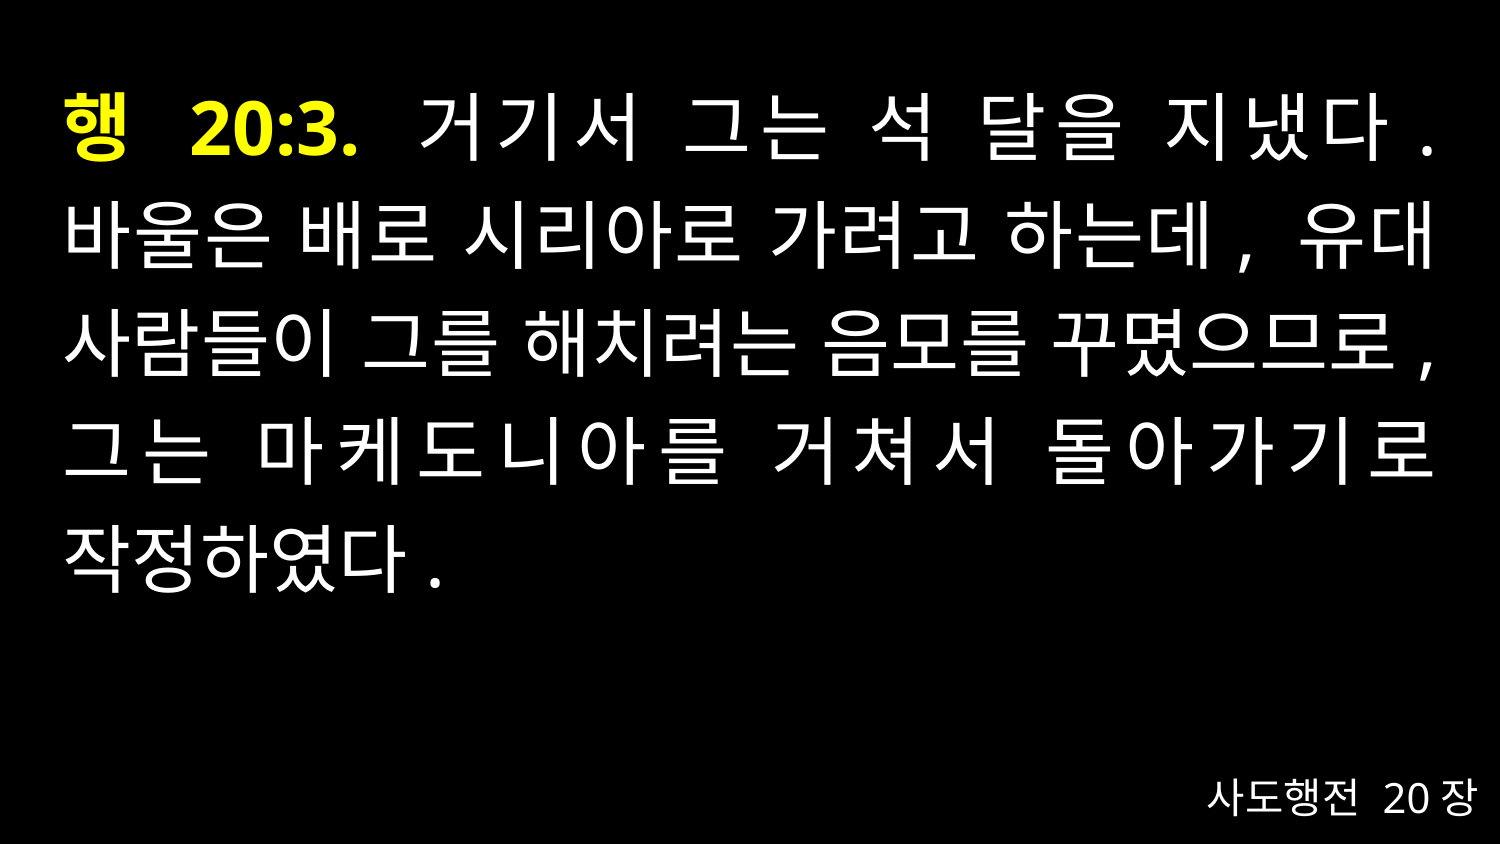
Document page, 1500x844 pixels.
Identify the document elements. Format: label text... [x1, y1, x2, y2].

subtitle 사도행전 20장 [916, 770, 1500, 844]
title 행 20:3. 거기서 그는 석 달을 지냈다. 바울은 배로 시리아로 가려고 하는데, 유대 사람들이 그를 해치려는 음모를 꾸몄으므로, 그는 마케도니아를 거쳐서 돌아가기로 작정하였다. [0, 0, 1500, 844]
